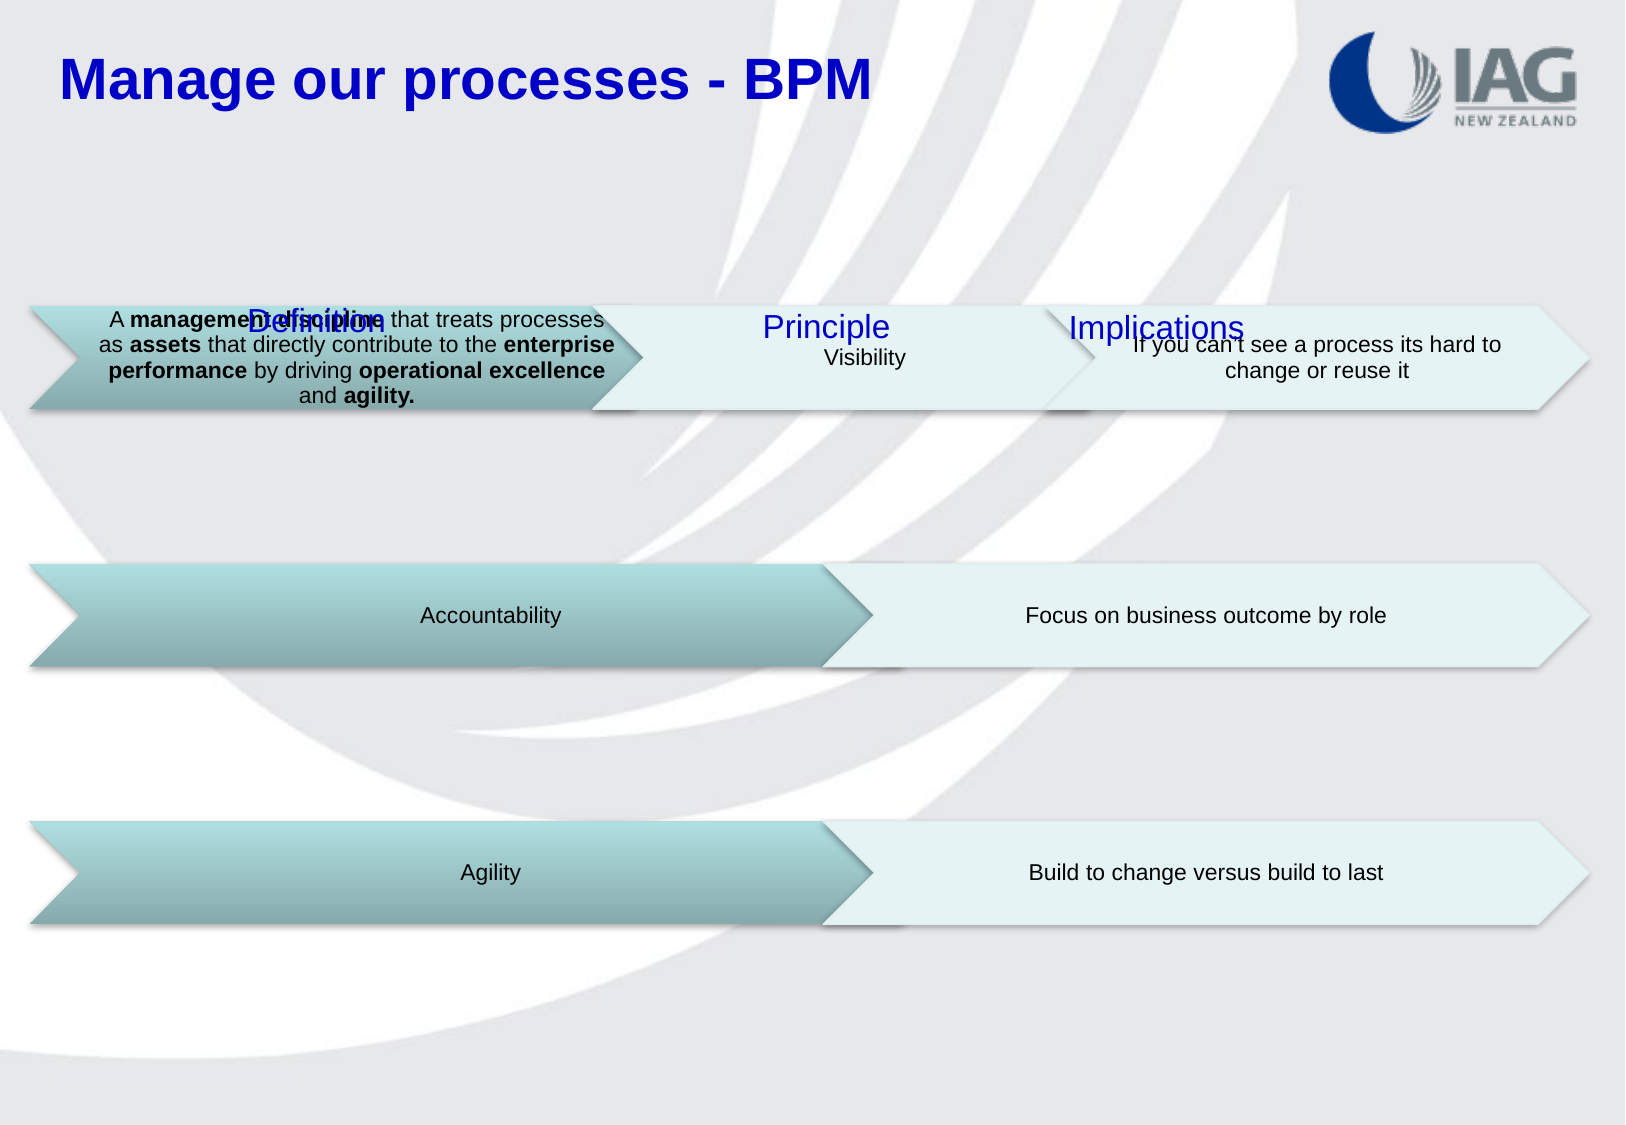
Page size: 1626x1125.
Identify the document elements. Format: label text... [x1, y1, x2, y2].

picture [0, 0, 1625, 1125]
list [28, 228, 1590, 1002]
title Manage our processes - BPM [43, 41, 1112, 131]
